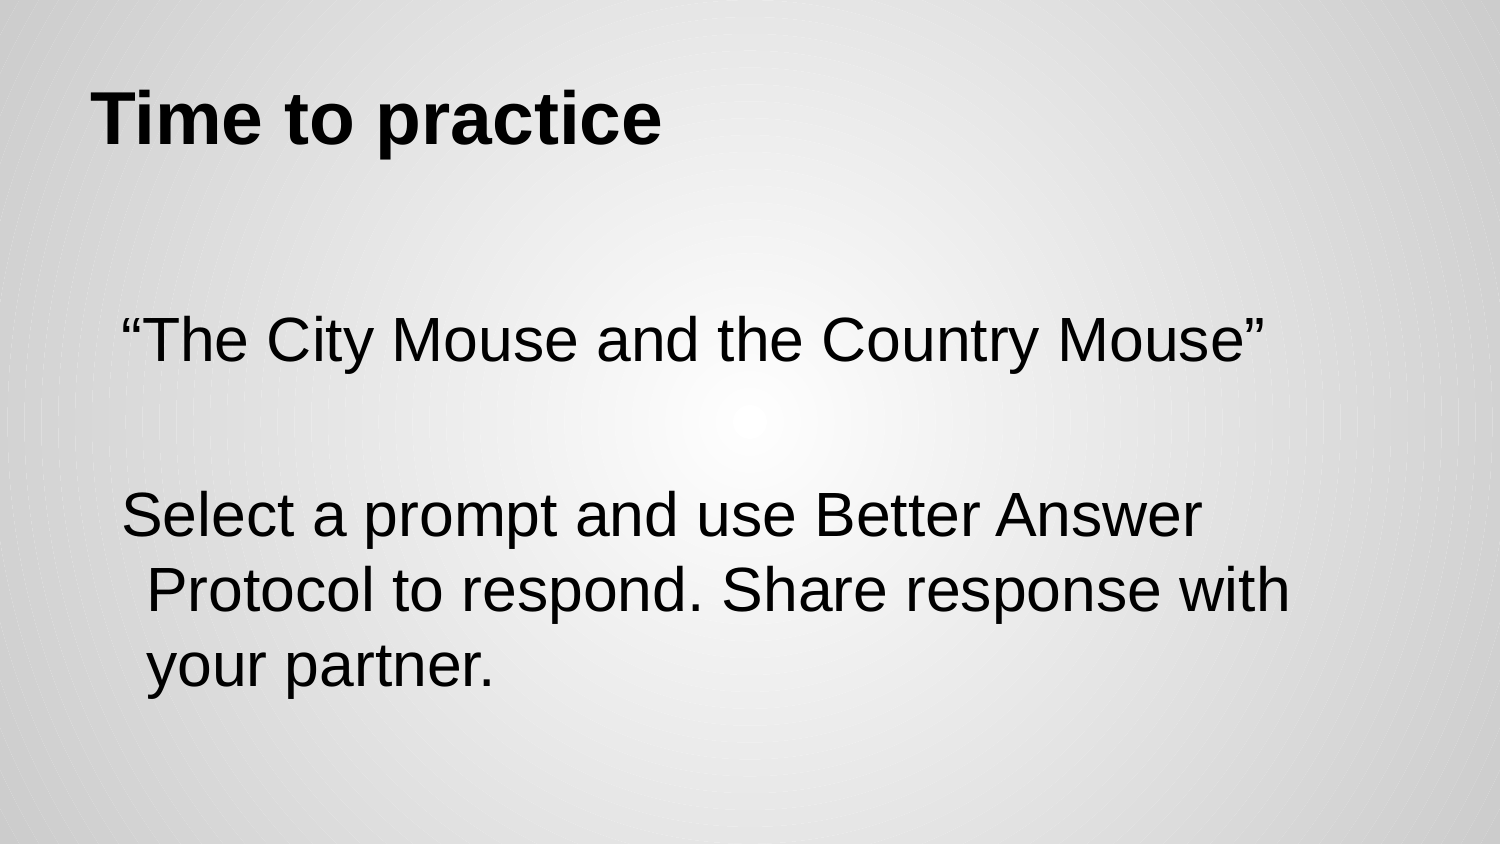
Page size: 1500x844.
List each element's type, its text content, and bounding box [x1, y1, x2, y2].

list “The City Mouse and the Country Mouse” Select a prompt and use Better Answer Protocol to respond. Share response with your partner. [74, 196, 1426, 809]
title Time to practice [74, 33, 1426, 175]
